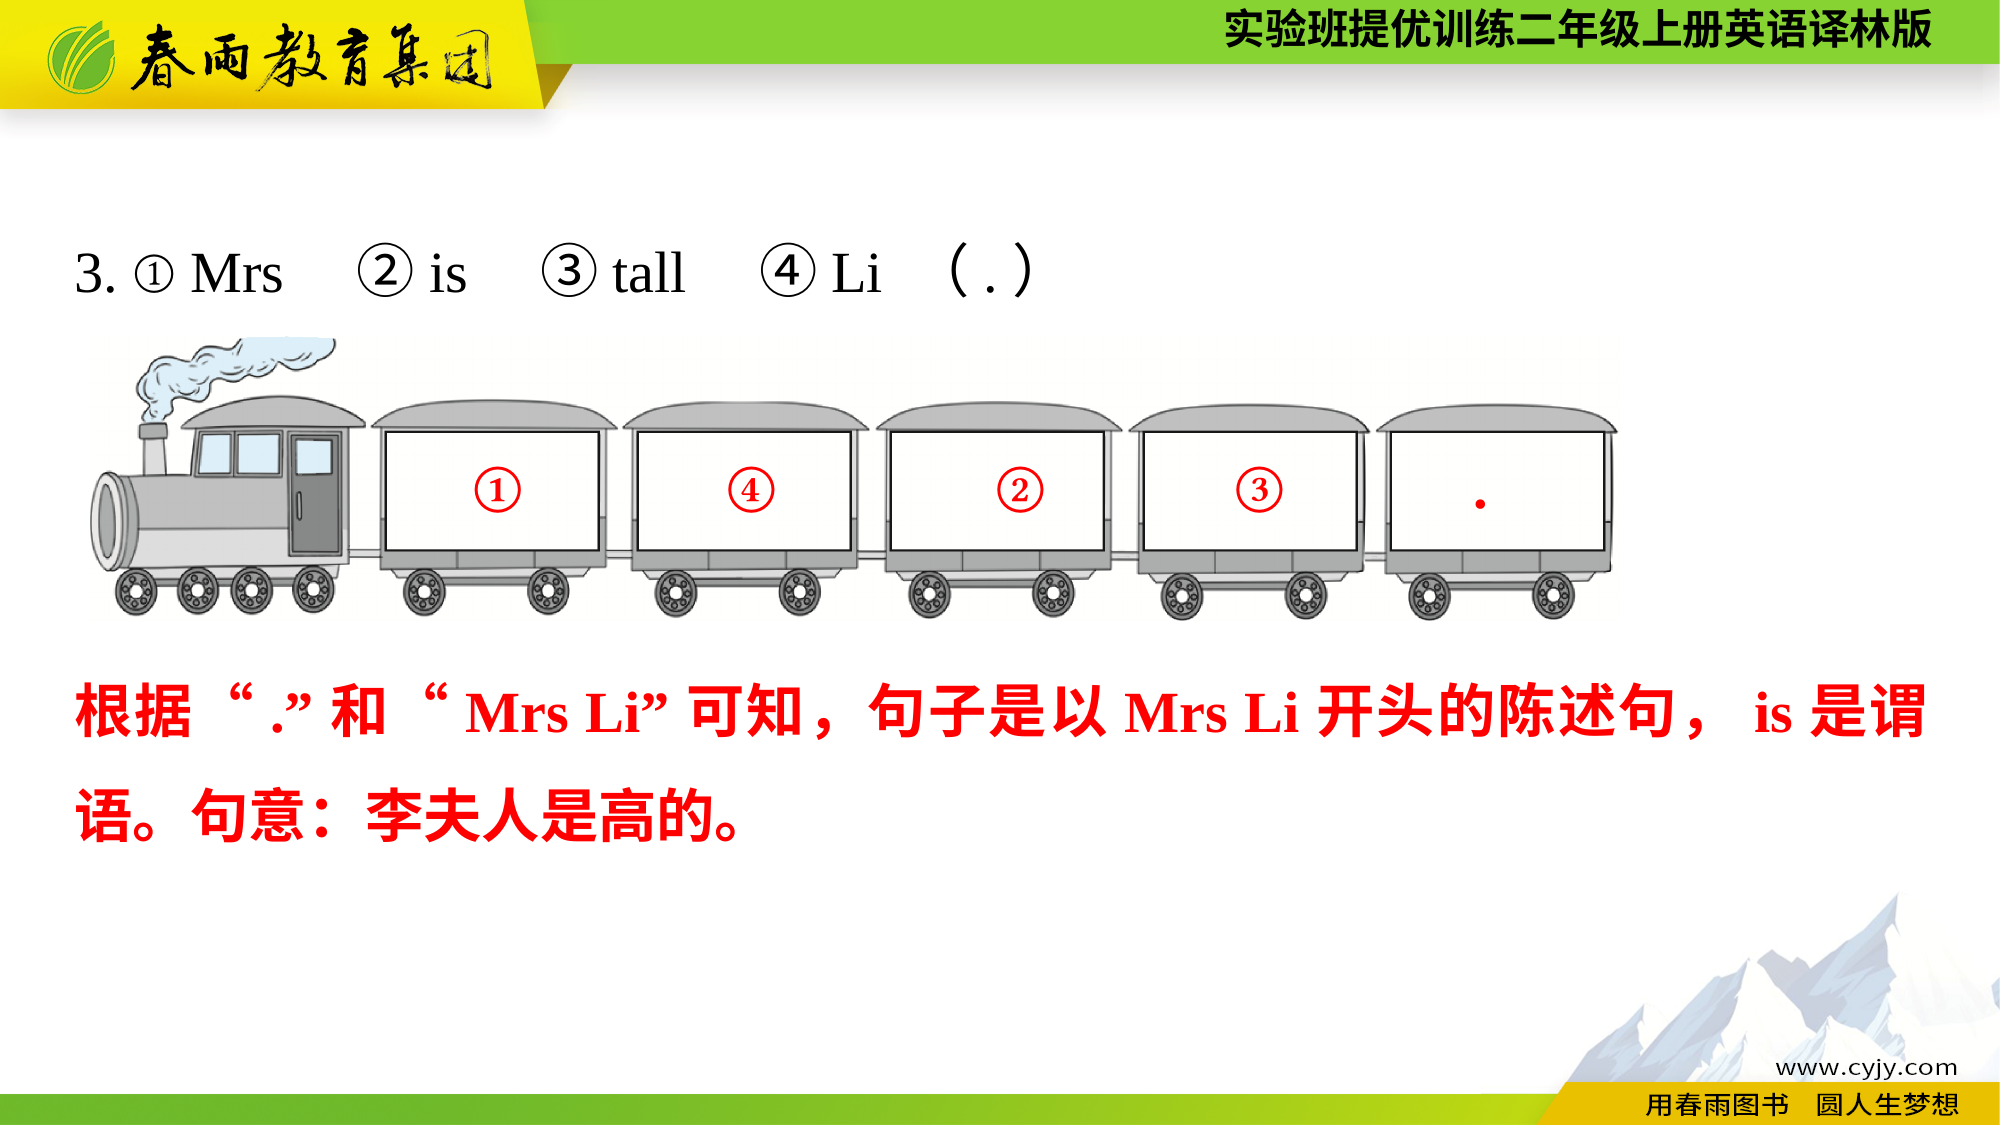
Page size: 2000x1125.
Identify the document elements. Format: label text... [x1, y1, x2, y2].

picture [0, 0, 2000, 1125]
text_box 根据“.”和“Mrs Li”可知，句子是以Mrs Li开头的陈述句，is是谓语。句意：李夫人是高的。 [59, 632, 1944, 858]
list 3. ①Mrs ②is ③tall ④Li （.） [59, 192, 1944, 300]
